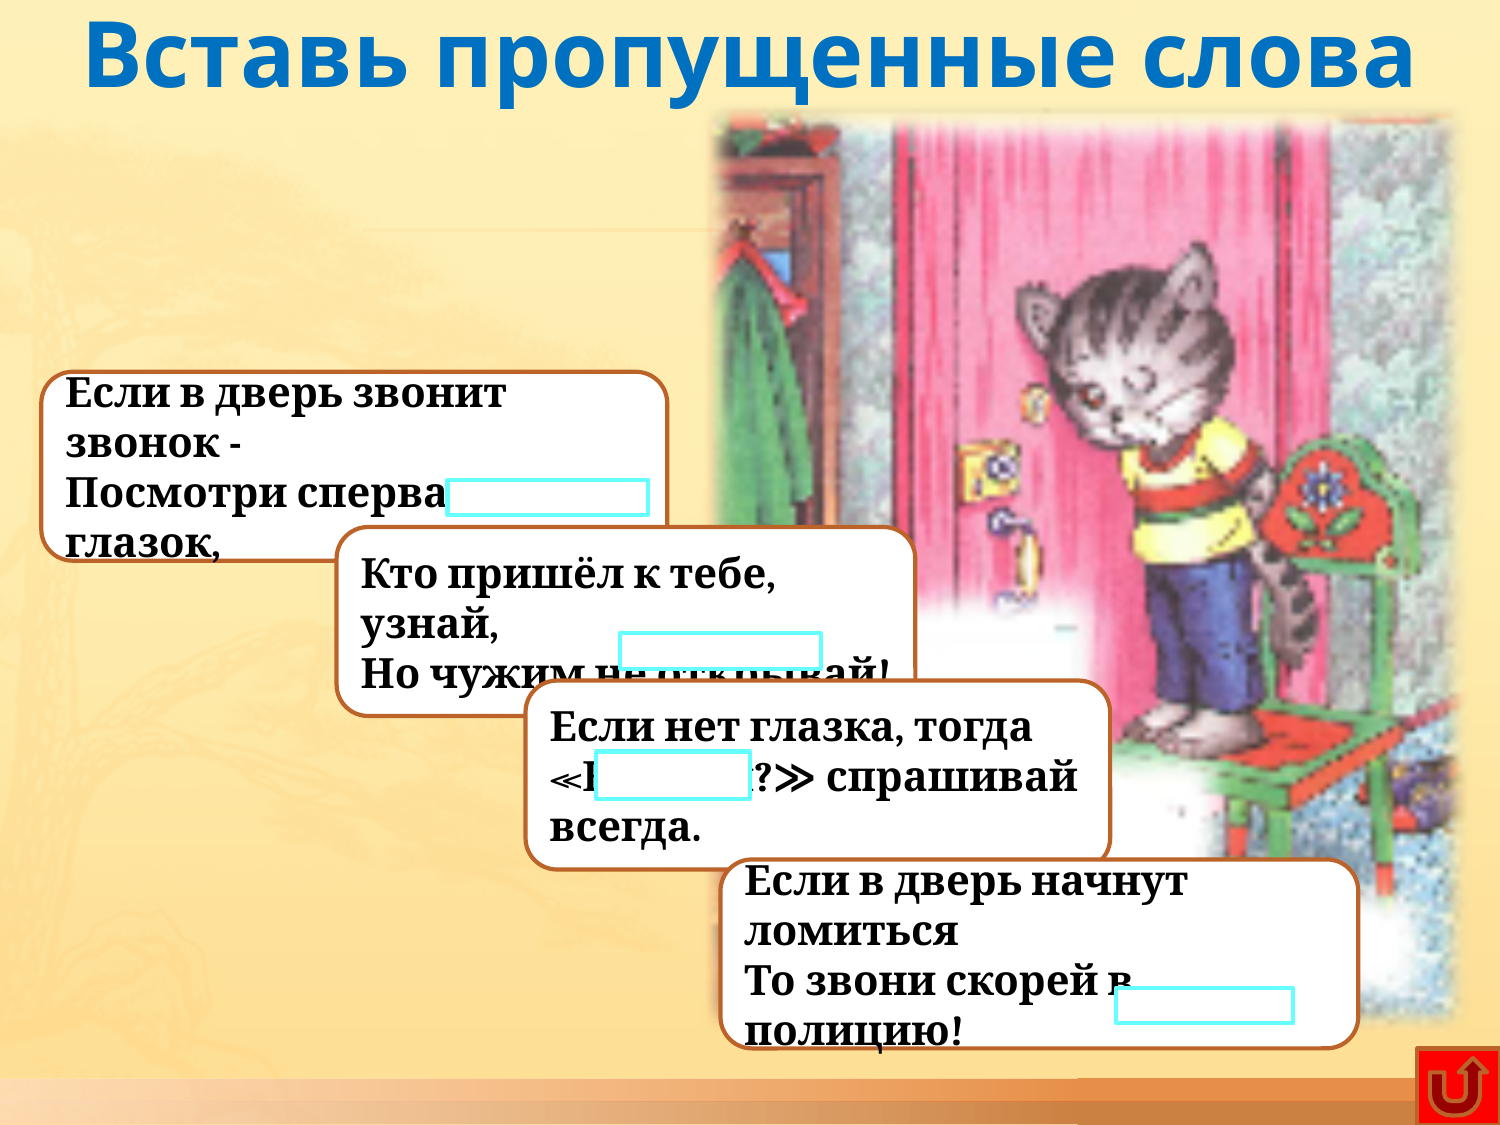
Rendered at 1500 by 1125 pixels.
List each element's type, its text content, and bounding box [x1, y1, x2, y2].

text_box [445, 478, 650, 517]
text_box Кто пришёл к тебе, узнай, Но чужим не открывай! [334, 524, 694, 719]
text_box [618, 631, 694, 671]
text_box Если в дверь начнут ломиться То звони скорей в полицию! [735, 1046, 1344, 1051]
text_box [1415, 1046, 1500, 1125]
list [699, 101, 1473, 1038]
text_box Если нет глазка, тогда ≪Кто там?≫ спрашивай всегда. [523, 678, 694, 872]
text_box Если в дверь звонит звонок - Посмотри сперва в глазок, [39, 369, 670, 563]
text_box Вставь пропущенные слова [41, 0, 1459, 102]
text_box [594, 749, 694, 801]
